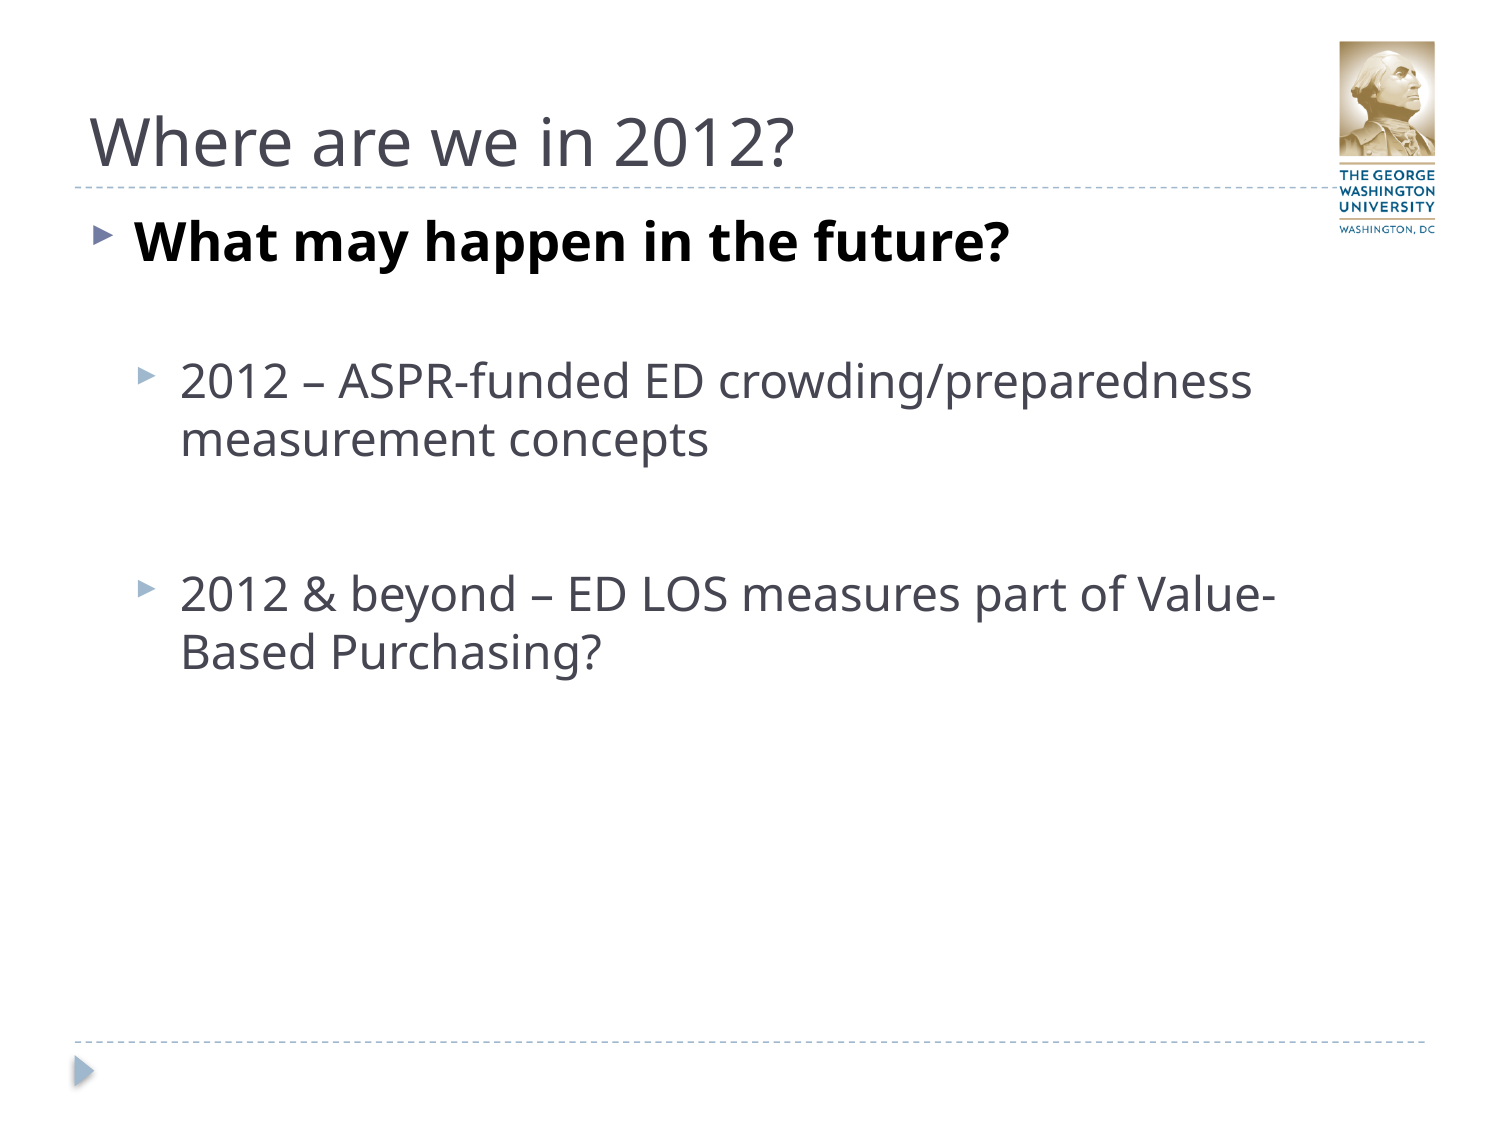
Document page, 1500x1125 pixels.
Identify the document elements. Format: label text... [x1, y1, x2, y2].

picture [1337, 37, 1440, 239]
title Where are we in 2012? [75, 24, 1425, 188]
list What may happen in the future? 2012 – ASPR-funded ED crowding/preparedness measurement concepts 2012 & beyond – ED LOS measures part of Value-Based Purchasing? [75, 200, 1425, 1010]
